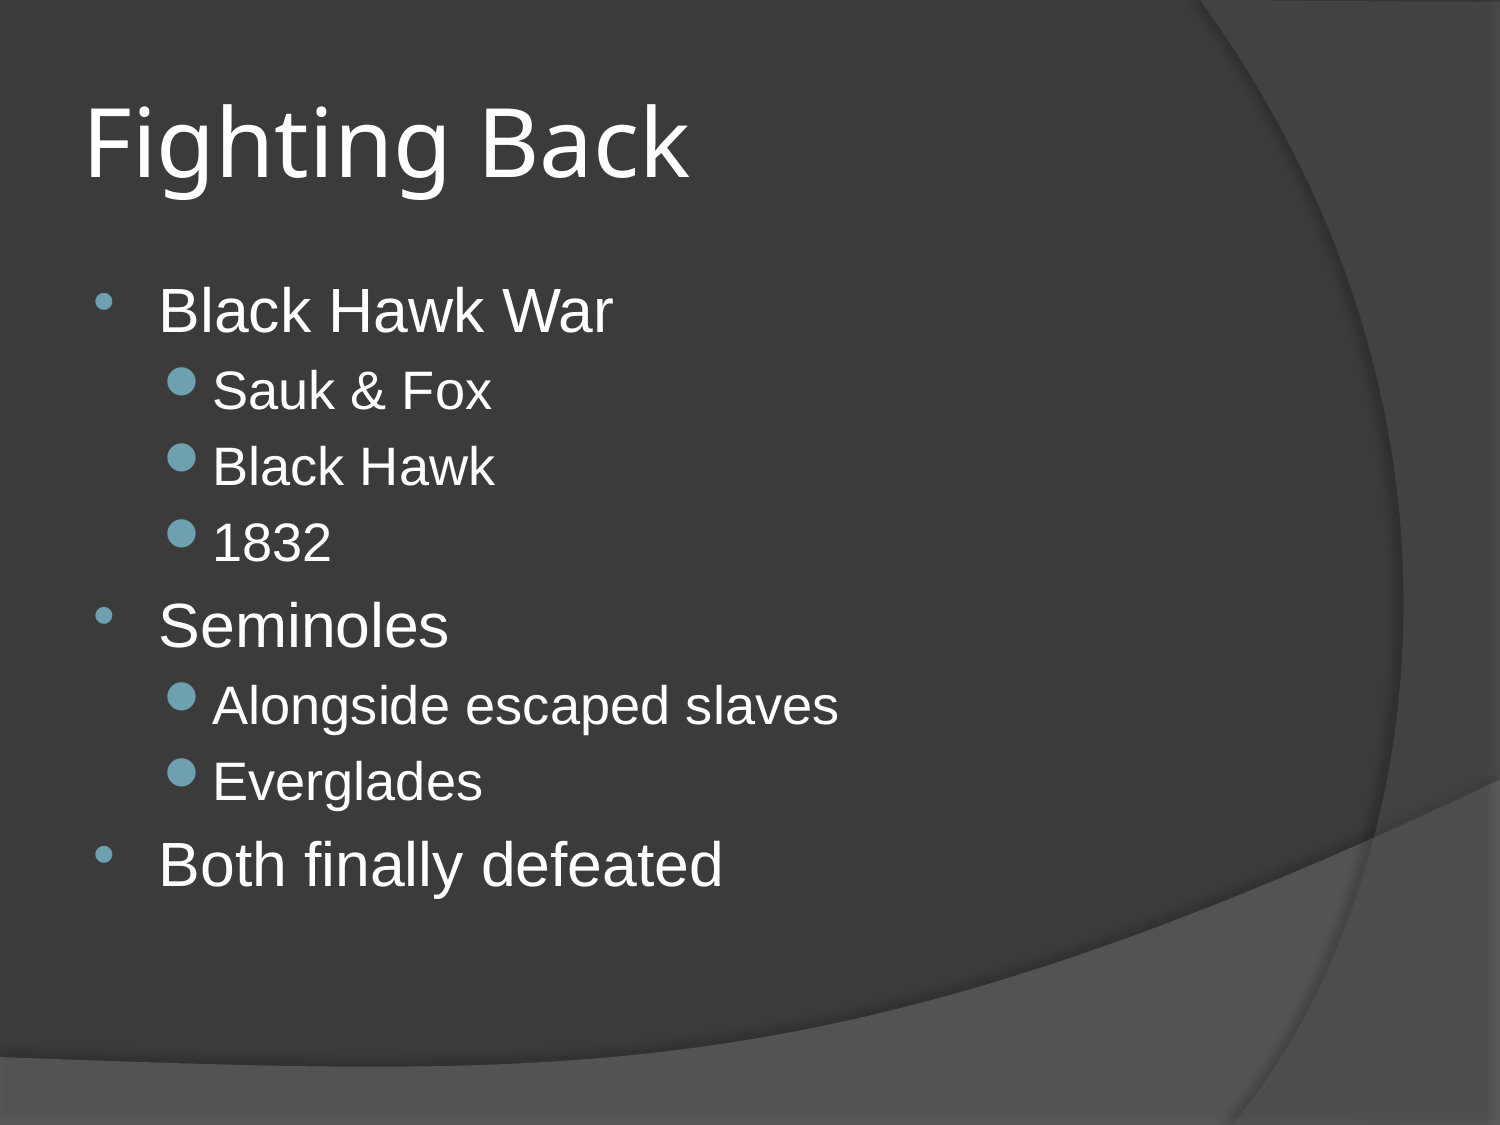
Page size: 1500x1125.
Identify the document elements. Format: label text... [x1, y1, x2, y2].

title Fighting Back [75, 45, 1300, 233]
list Black Hawk War Sauk & Fox Black Hawk 1832 Seminoles Alongside escaped slaves Everglades Both finally defeated [75, 262, 1300, 1005]
